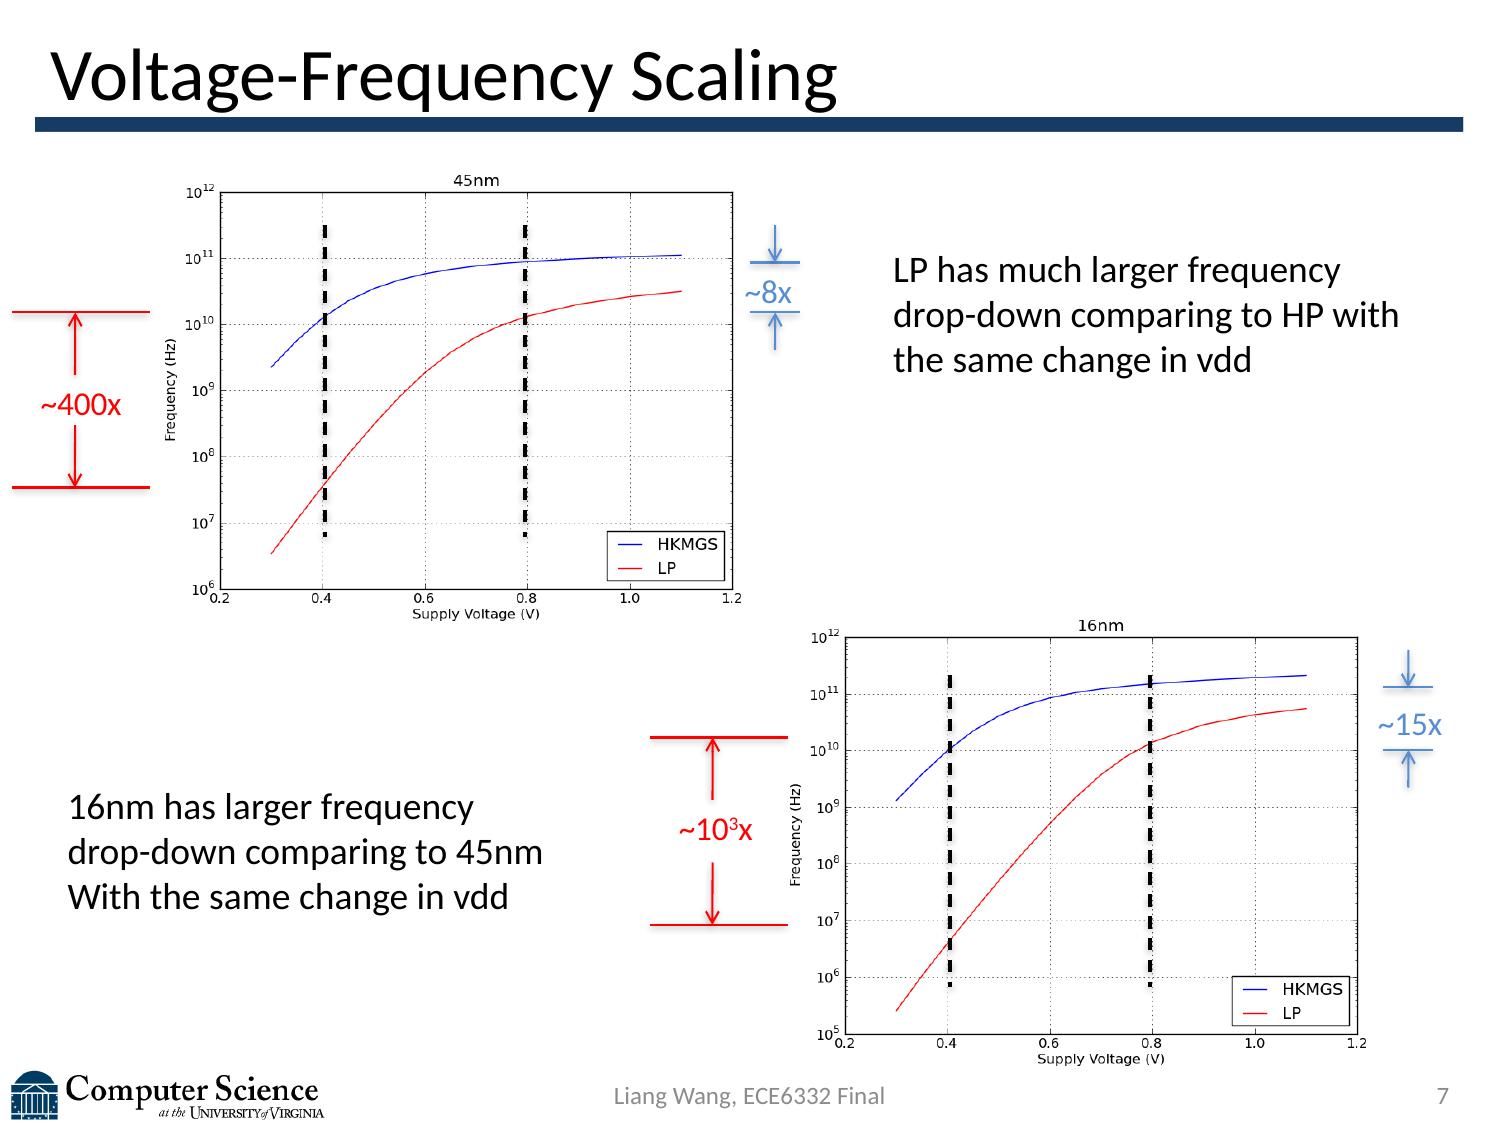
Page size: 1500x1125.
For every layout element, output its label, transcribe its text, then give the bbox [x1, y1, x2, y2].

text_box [728, 224, 809, 351]
text_box 16nm has larger frequency drop-down comparing to 45nm With the same change in vdd [52, 774, 560, 925]
text_box LP has much larger frequency drop-down comparing to HP with the same change in vdd [878, 237, 1416, 388]
text_box ~400x [25, 374, 132, 430]
picture [8, 1069, 330, 1120]
text_box ~103x [663, 799, 757, 855]
picture [137, 142, 798, 638]
slide_number 7 [1114, 1064, 1465, 1125]
title Voltage-Frequency Scaling [35, 17, 1465, 123]
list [762, 587, 1423, 1083]
footer Liang Wang, ECE6332 Final [512, 1064, 988, 1125]
text_box ~15x [1427, 694, 1458, 750]
